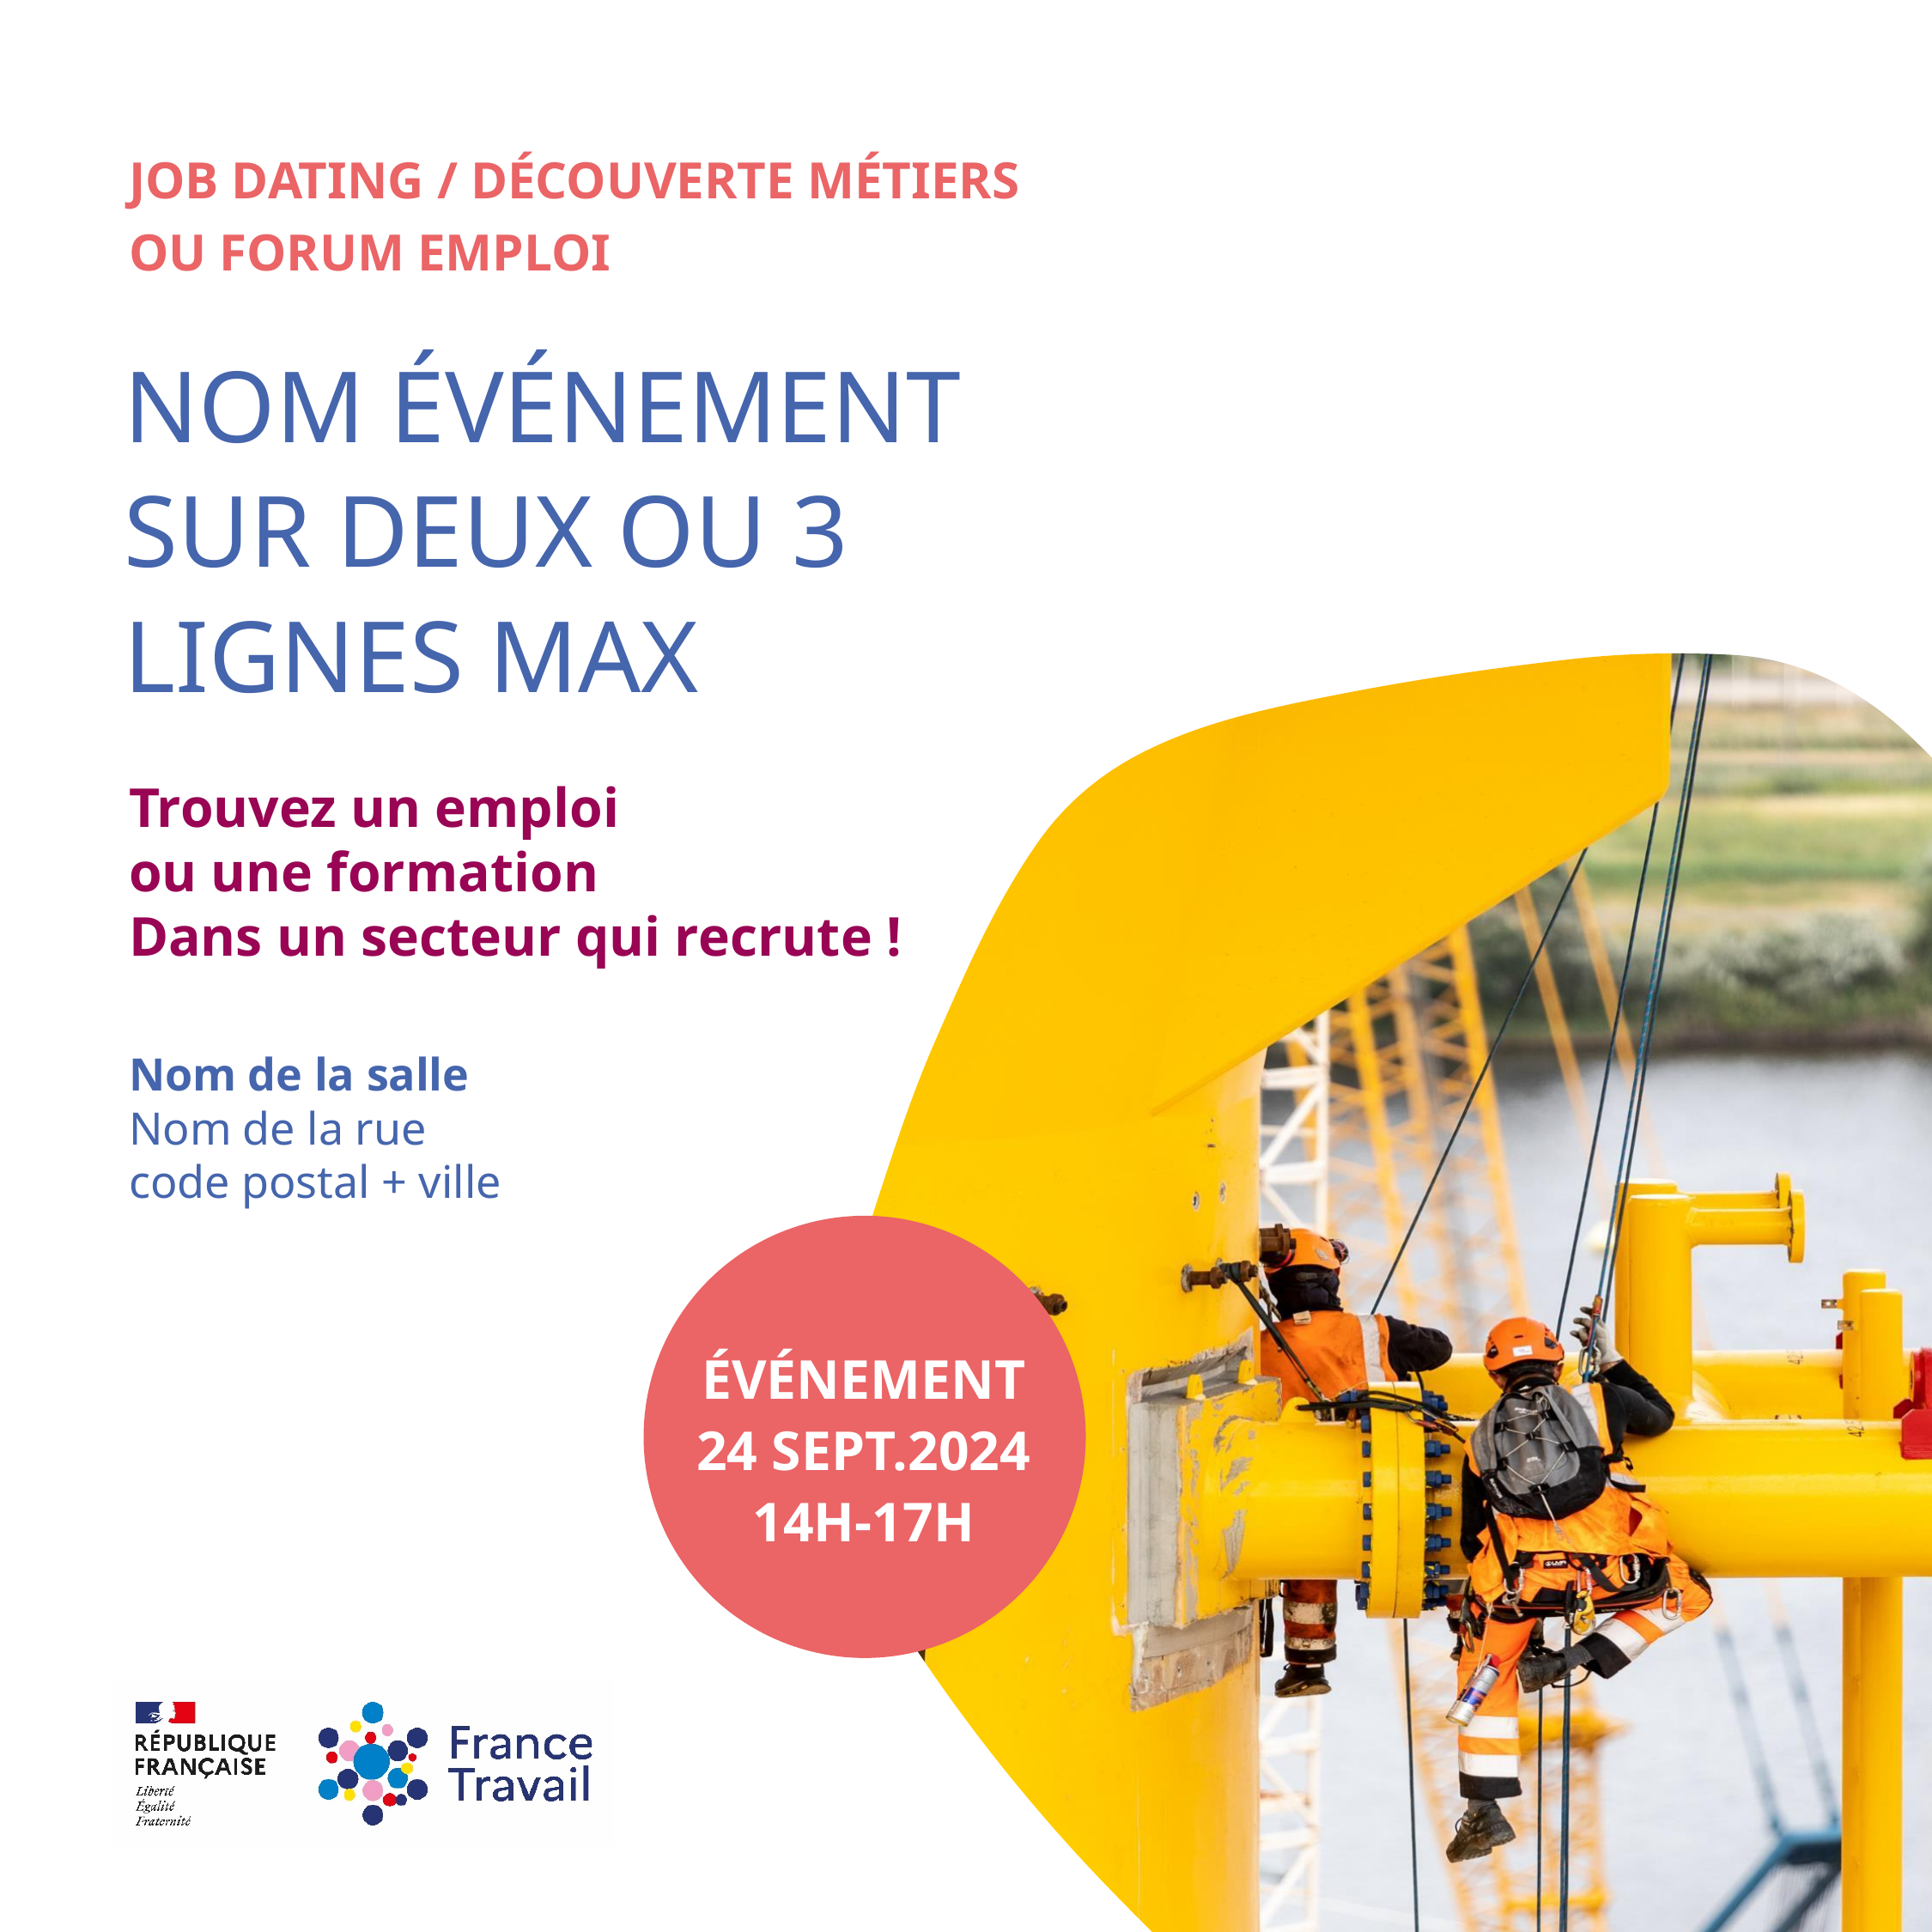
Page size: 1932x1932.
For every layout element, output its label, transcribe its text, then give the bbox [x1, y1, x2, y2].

text_box Événement 24 sept.2024 14h-17h [562, 1331, 1165, 1559]
text_box Nom de la salle Nom de la rue code postal + ville [116, 1040, 1252, 1214]
text_box Nom événement Sur deux ou 3 lignes max [111, 330, 1210, 719]
text_box [873, 653, 1932, 1932]
text_box [669, 1214, 1060, 1331]
text_box [679, 1559, 1050, 1659]
text_box Trouvez un emploi ou une formation Dans un secteur qui recrute ! [116, 767, 1165, 973]
text_box Job dating / découverte métiers ou Forum emploi [116, 131, 1214, 288]
picture [113, 1680, 614, 1847]
